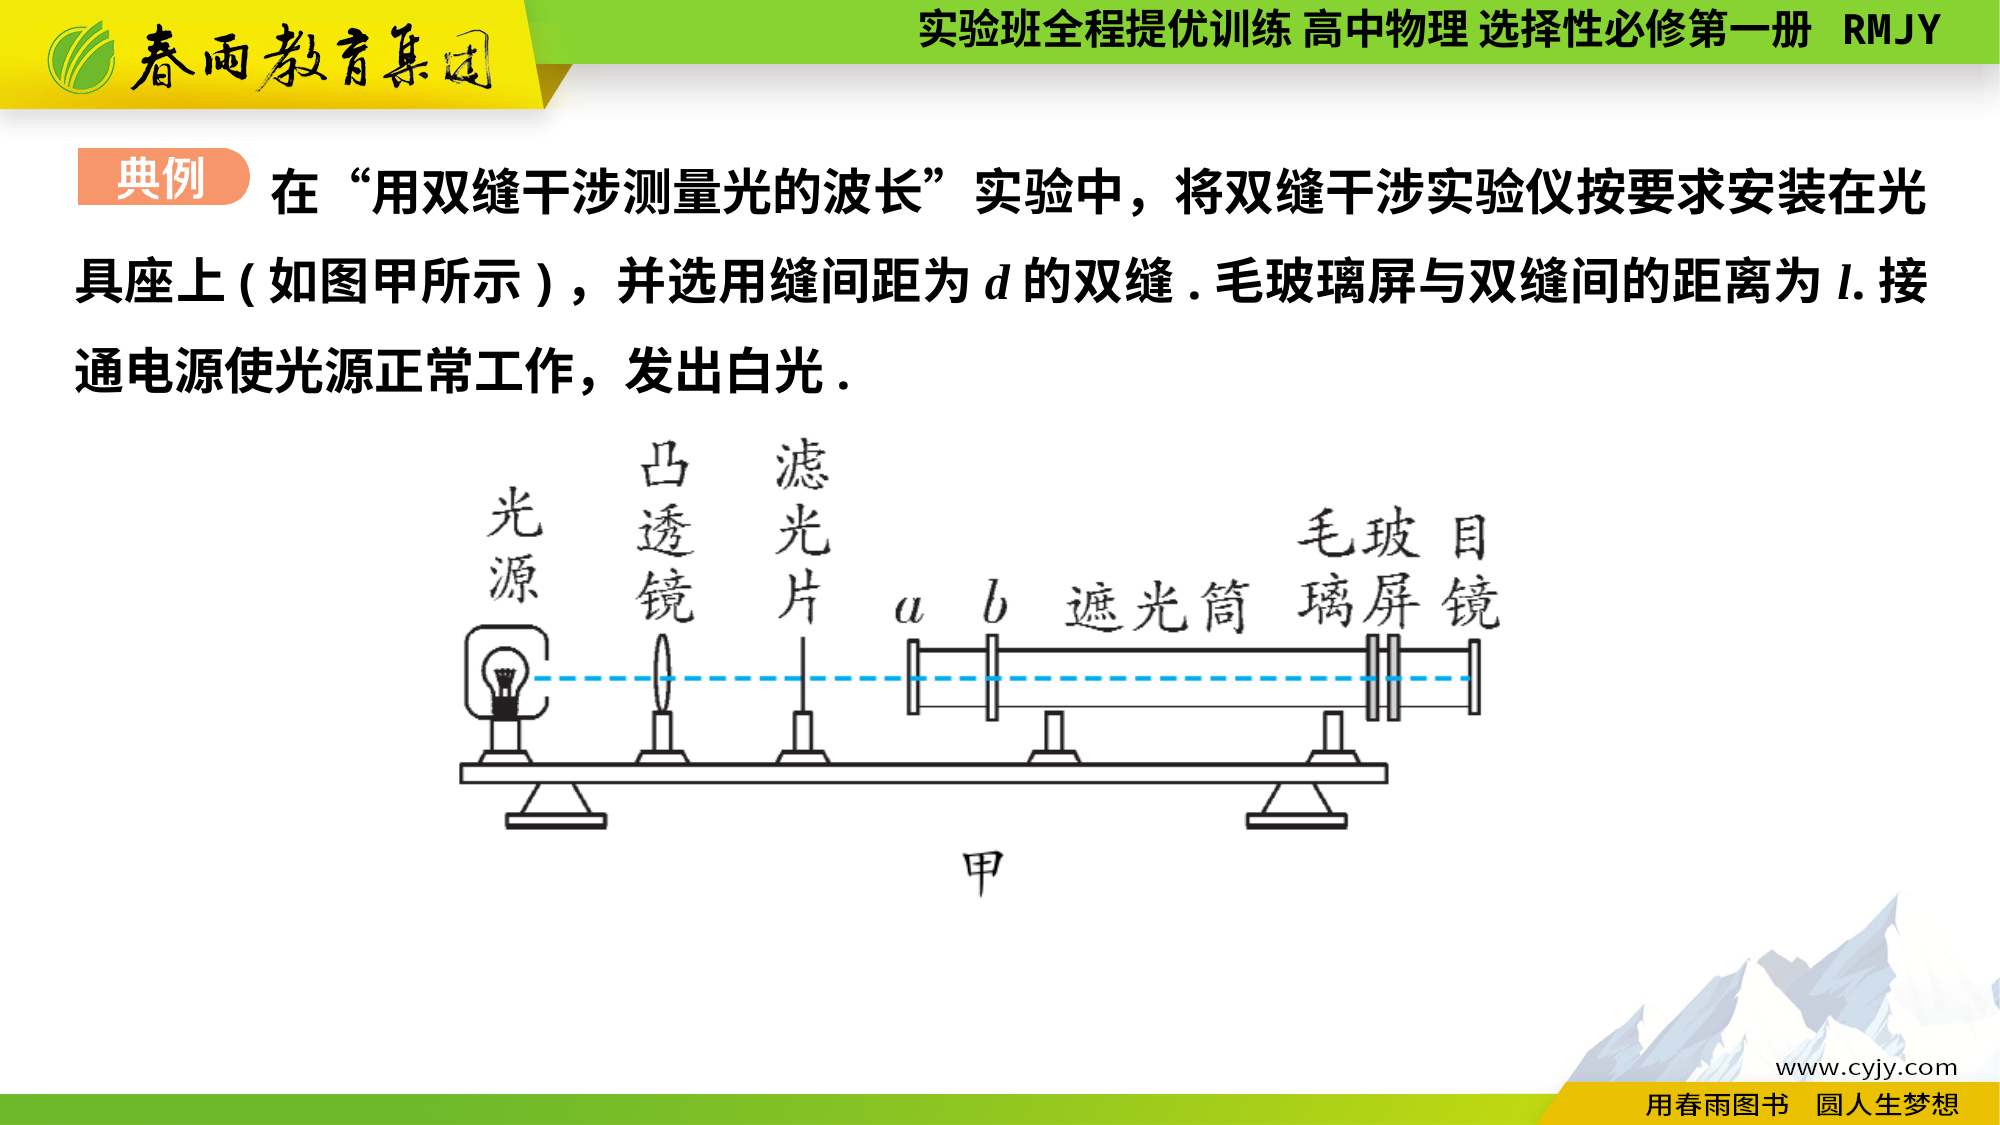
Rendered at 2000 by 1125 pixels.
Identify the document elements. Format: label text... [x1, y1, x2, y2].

list 在“用双缝干涉测量光的波长”实验中，将双缝干涉实验仪按要求安装在光具座上(如图甲所示)，并选用缝间距为d的双缝.毛玻璃屏与双缝间的距离为l.接通电源使光源正常工作，发出白光. [59, 122, 1944, 399]
picture [0, 0, 2000, 1125]
